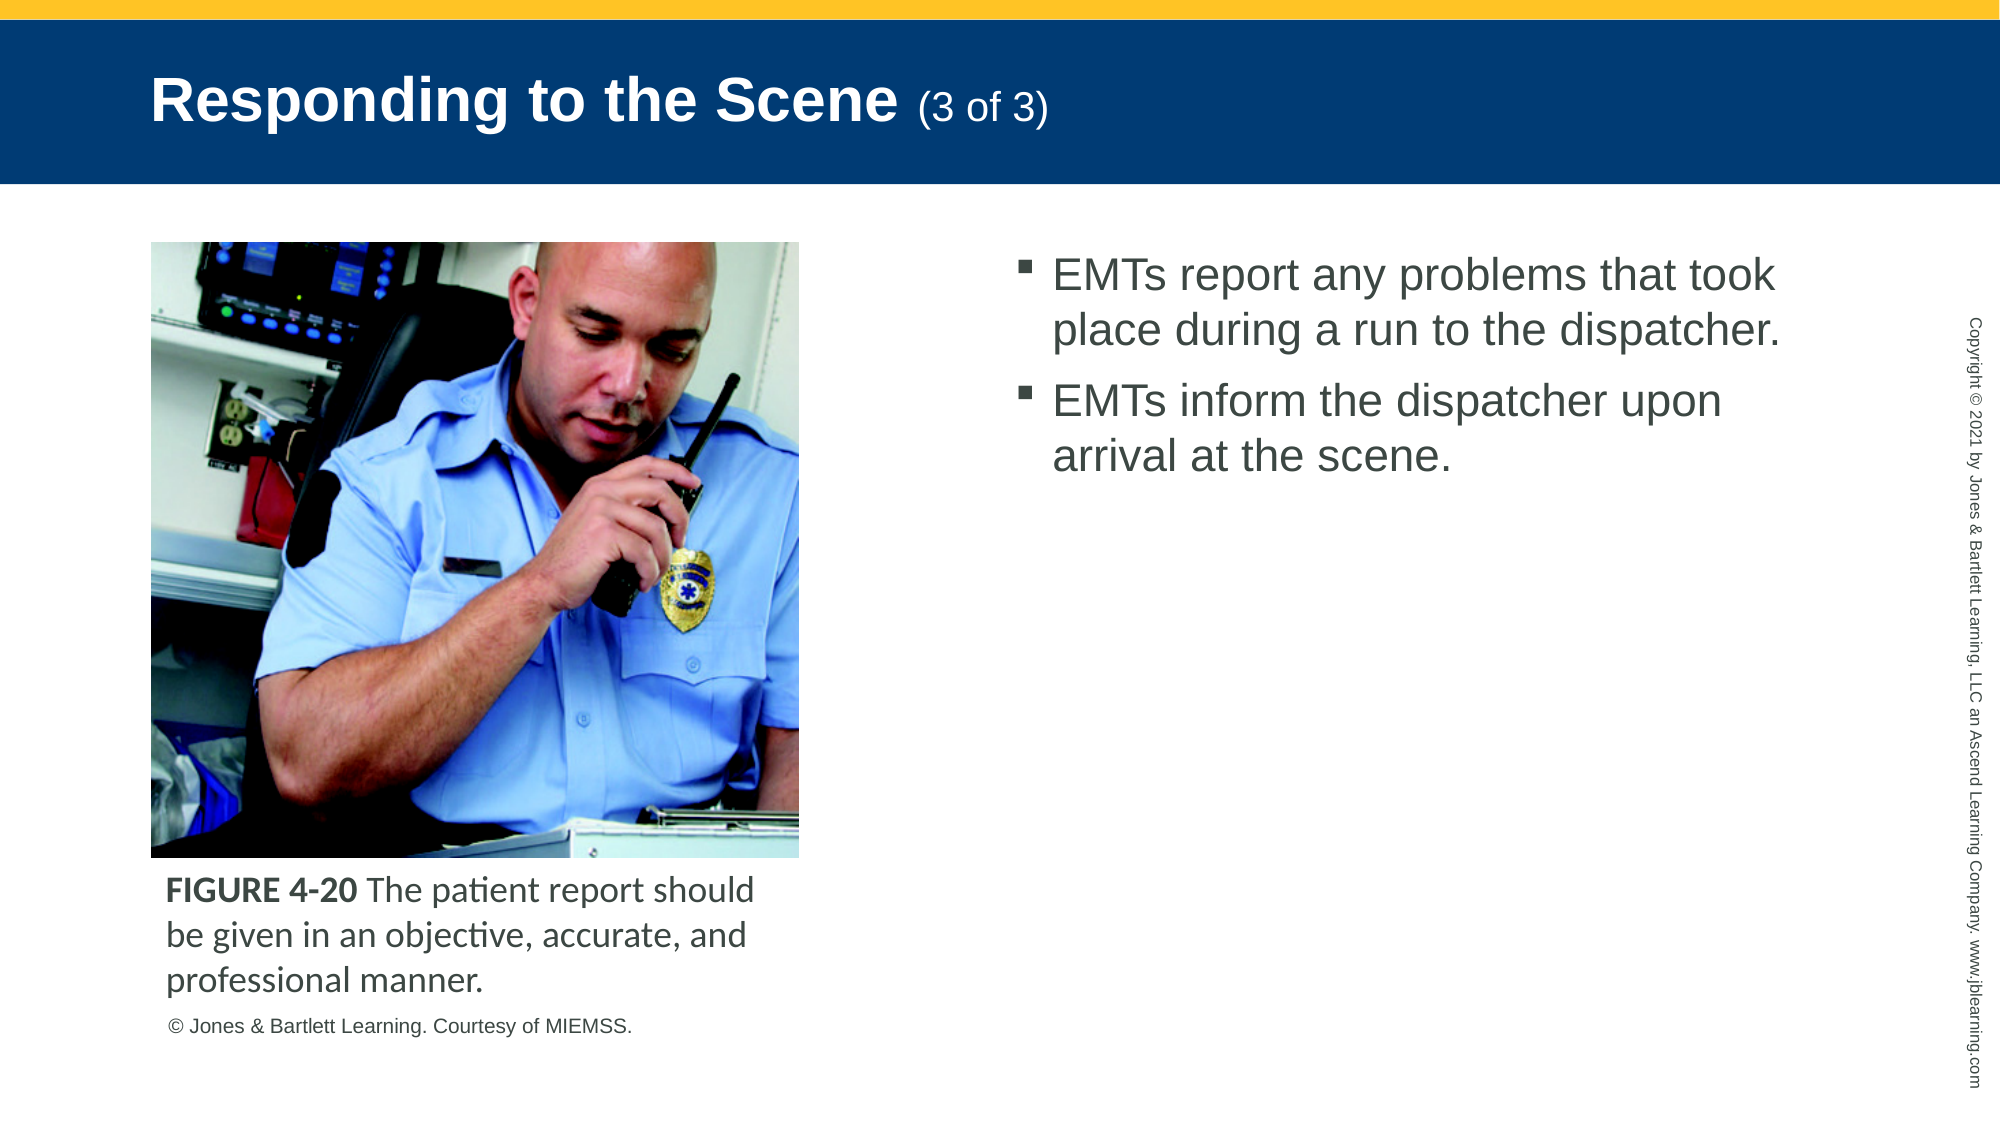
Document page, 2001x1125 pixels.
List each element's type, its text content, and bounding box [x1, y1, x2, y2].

text_box FIGURE 4-20 The patient report should be given in an objective, accurate, and professional manner. [151, 858, 799, 1008]
text_box © Jones & Bartlett Learning. Courtesy of MIEMSS. [153, 1004, 648, 1045]
picture [151, 242, 799, 858]
list EMTs report any problems that took place during a run to the dispatcher. EMTs inform the dispatcher upon arrival at the scene. [999, 237, 1850, 1025]
title Responding to the Scene (3 of 3) [0, 19, 2000, 185]
